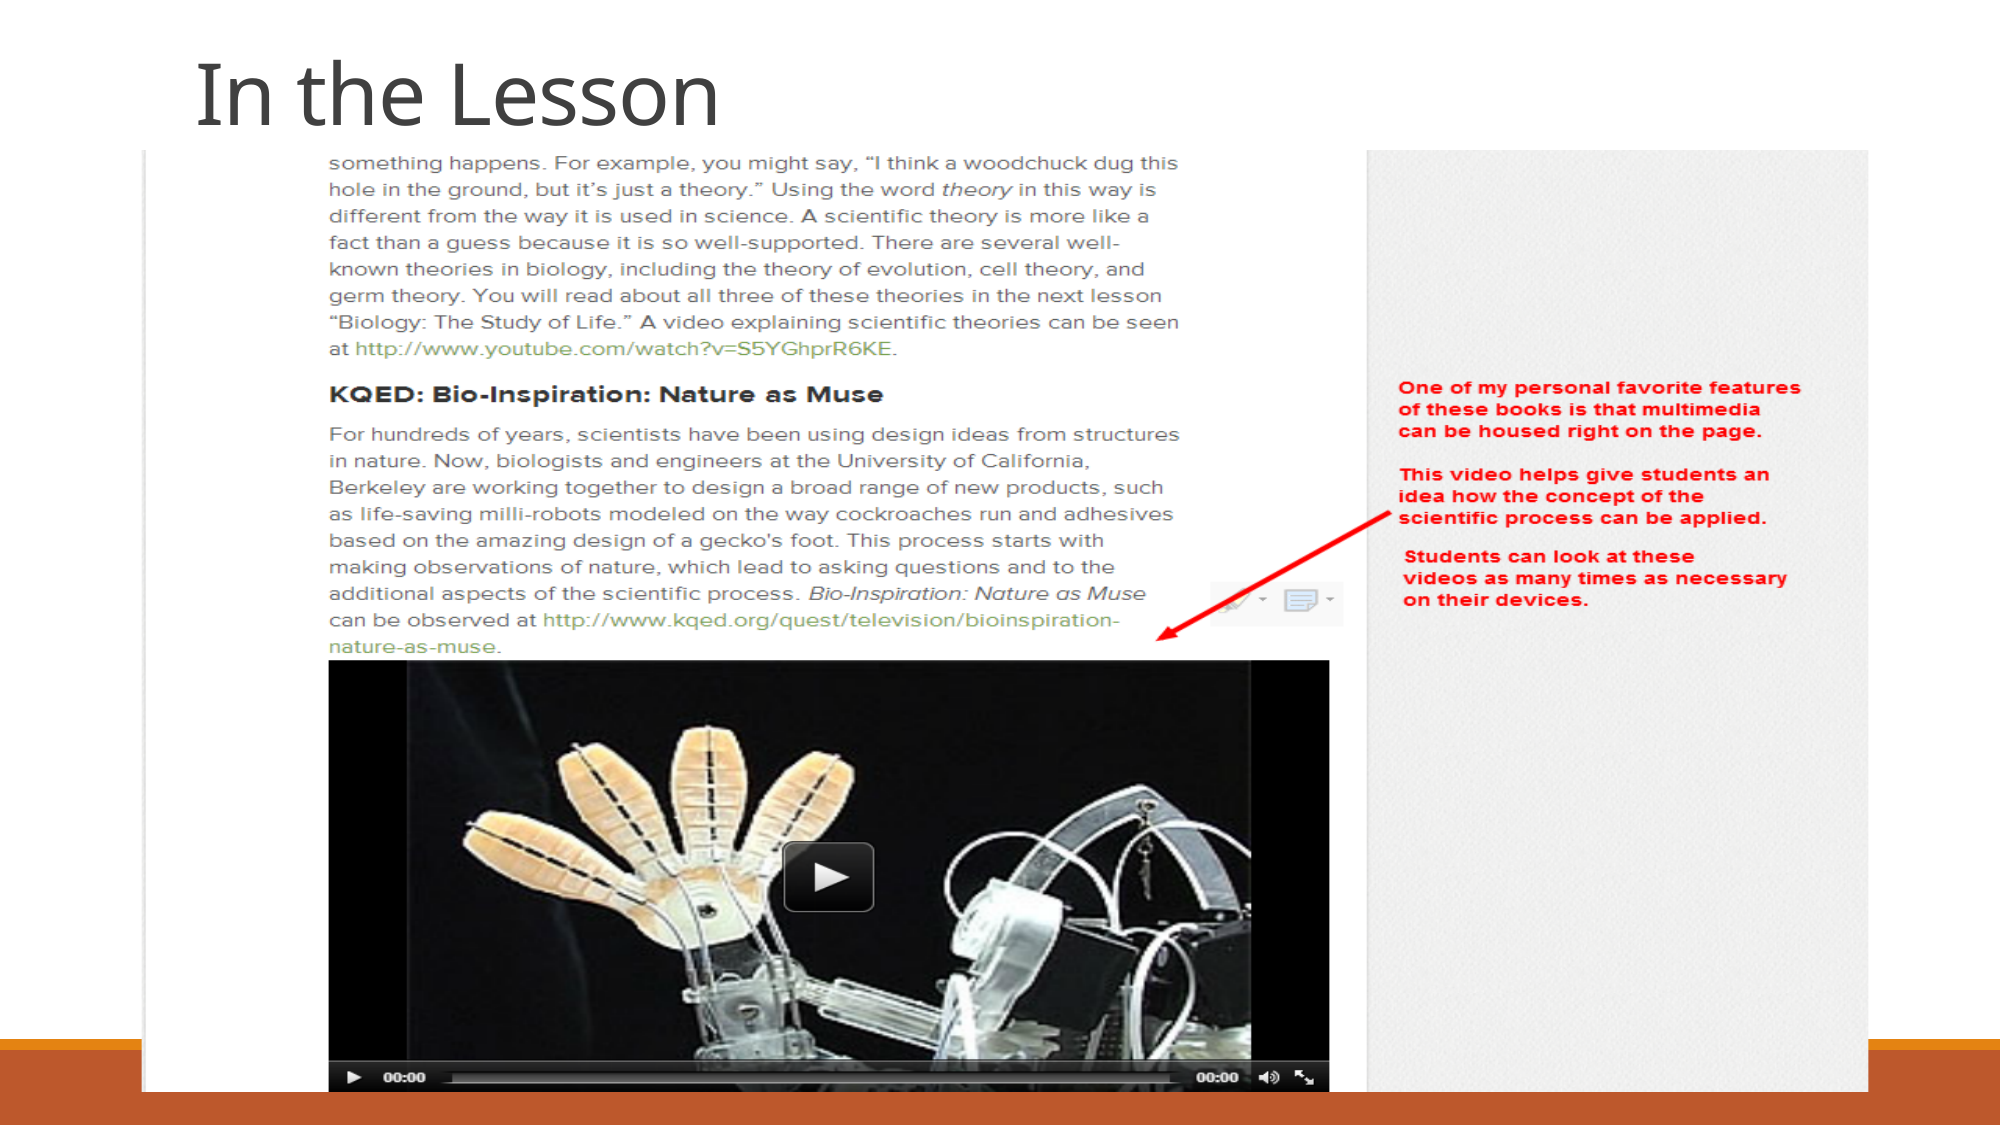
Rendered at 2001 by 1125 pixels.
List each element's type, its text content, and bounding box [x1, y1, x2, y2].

title In the Lesson [180, 47, 1830, 146]
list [140, 149, 1869, 1092]
